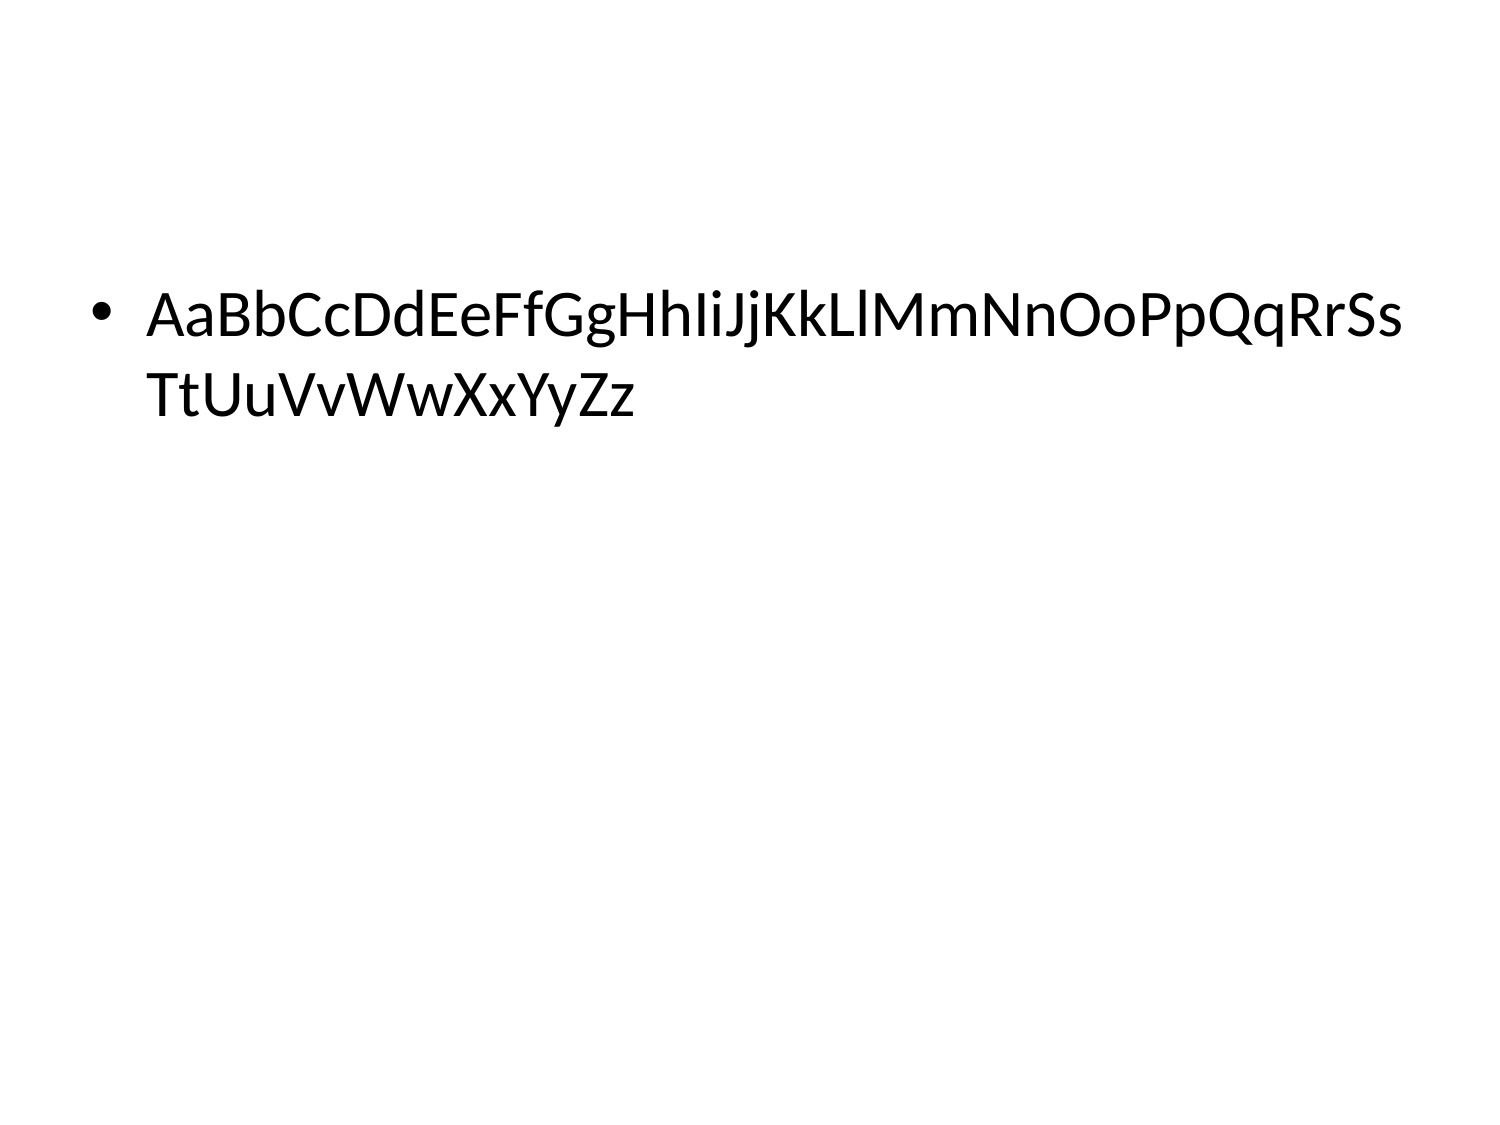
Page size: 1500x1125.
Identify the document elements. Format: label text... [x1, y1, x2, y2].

list AaBbCcDdEeFfGgHhIiJjKkLlMmNnOoPpQqRrSsTtUuVvWwXxYyZz [75, 262, 1425, 1005]
